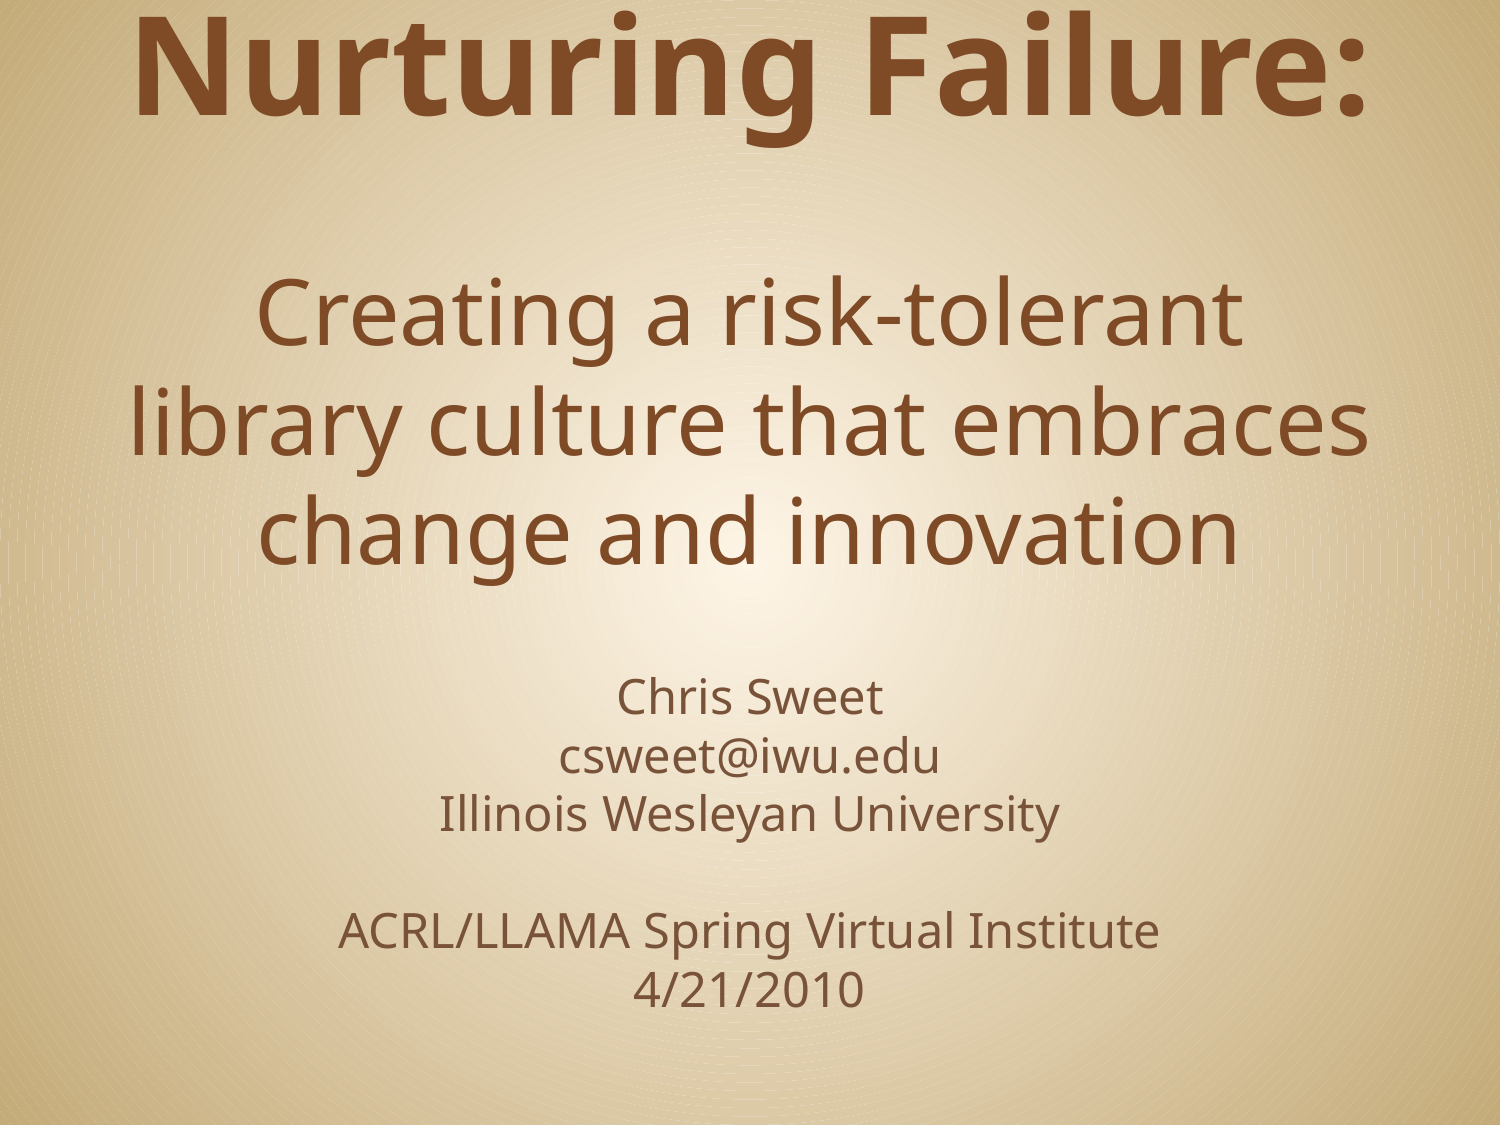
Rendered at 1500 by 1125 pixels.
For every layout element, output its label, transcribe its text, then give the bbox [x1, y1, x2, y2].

subtitle Chris Sweet csweet@iwu.edu Illinois Wesleyan University ACRL/LLAMA Spring Virtual Institute 4/21/2010 [224, 599, 1276, 1026]
title Nurturing Failure: Creating a risk-tolerant library culture that embraces change and innovation [112, 50, 1388, 591]
